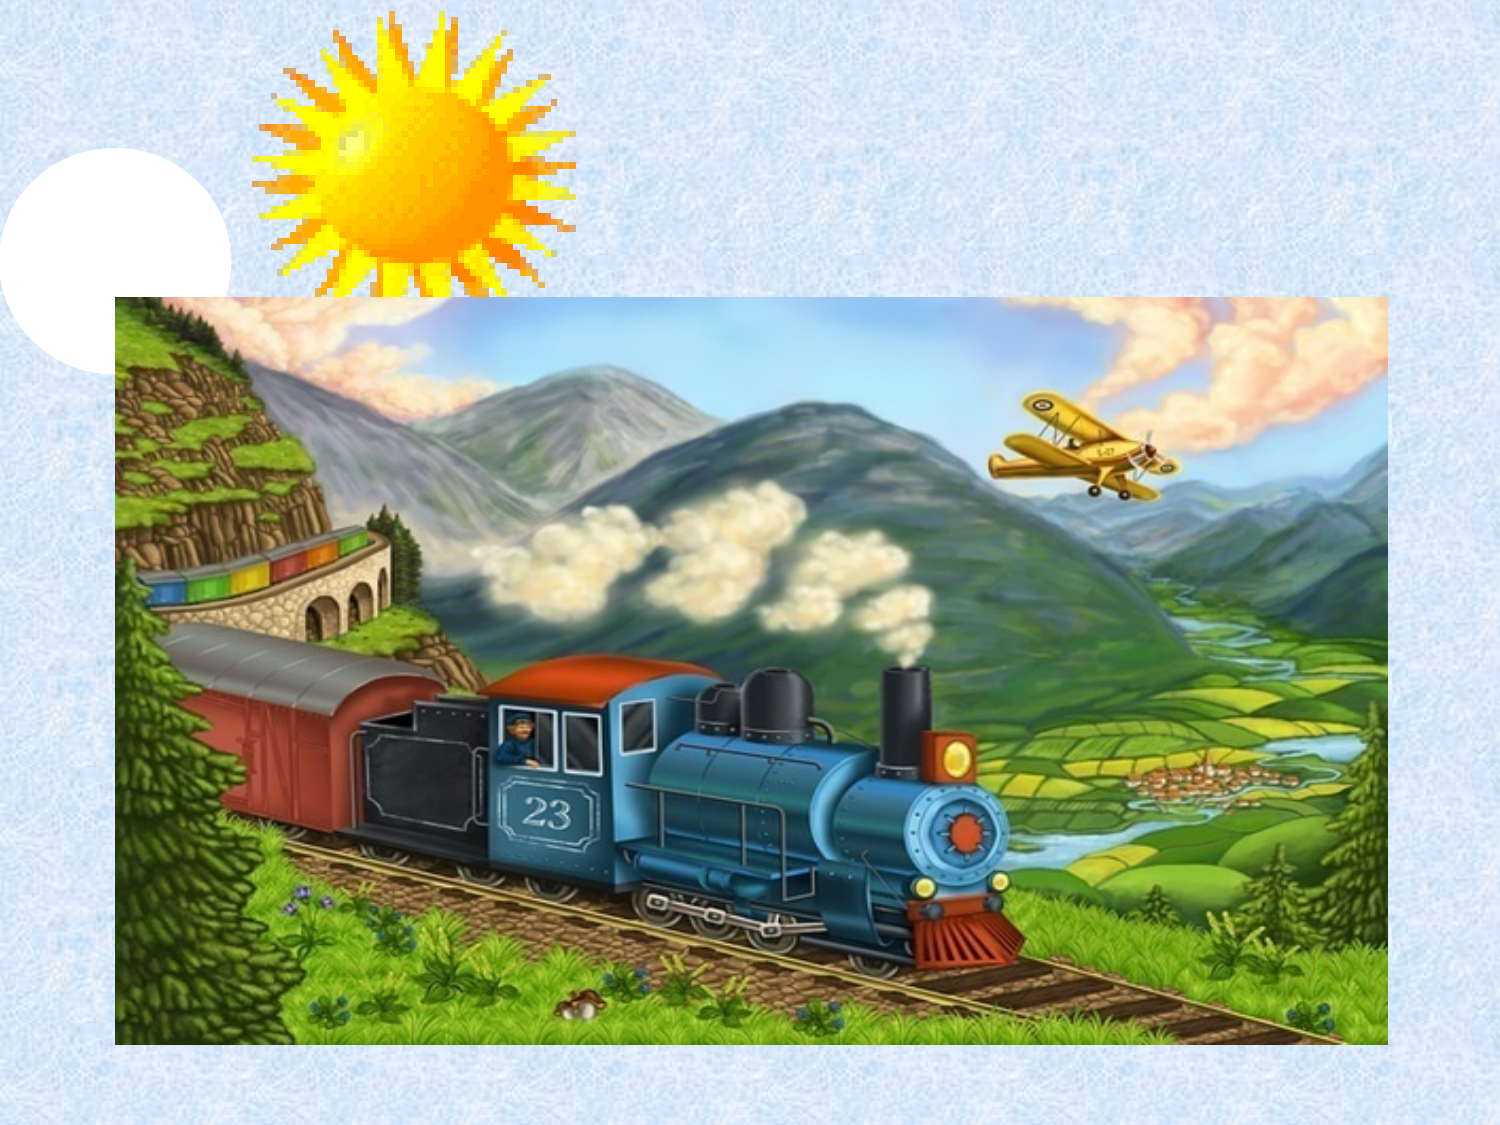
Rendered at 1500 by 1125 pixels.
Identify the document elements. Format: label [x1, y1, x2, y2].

text_box [0, 148, 222, 374]
picture [0, 0, 1500, 1125]
